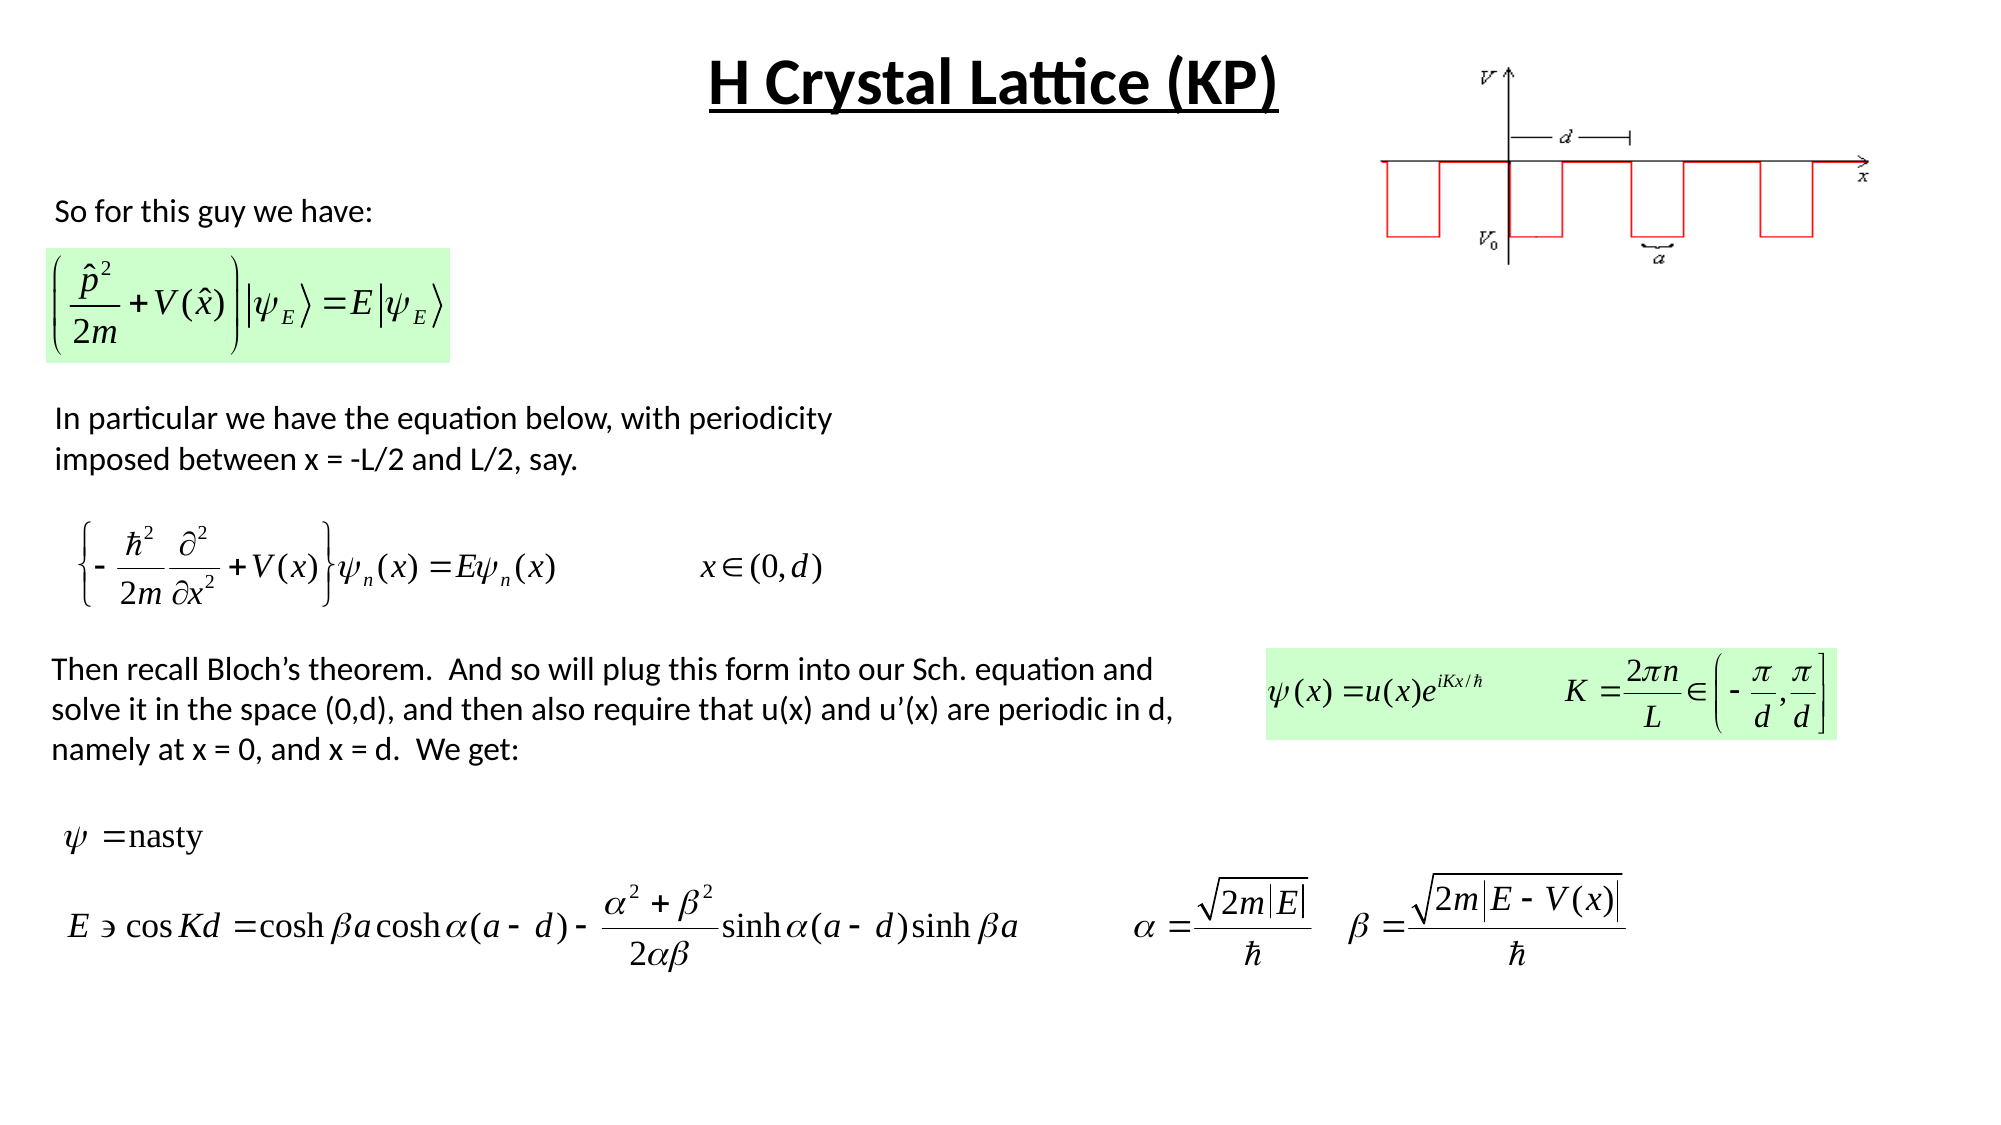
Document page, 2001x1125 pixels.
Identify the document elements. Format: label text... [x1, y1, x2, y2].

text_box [71, 514, 829, 615]
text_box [1265, 647, 1838, 740]
text_box H Crystal Lattice (KP) [693, 30, 1347, 126]
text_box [46, 247, 450, 364]
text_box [61, 819, 1632, 979]
text_box In particular we have the equation below, with periodicity imposed between x = -L/2 and L/2, say. [39, 389, 960, 484]
text_box Then recall Bloch’s theorem. And so will plug this form into our Sch. equation and solve it in the space (0,d), and then also require that u(x) and u’(x) are periodic in d, namely at x = 0, and x = d. We get: [36, 640, 1224, 775]
text_box So for this guy we have: [39, 181, 523, 237]
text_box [1353, 30, 1961, 352]
